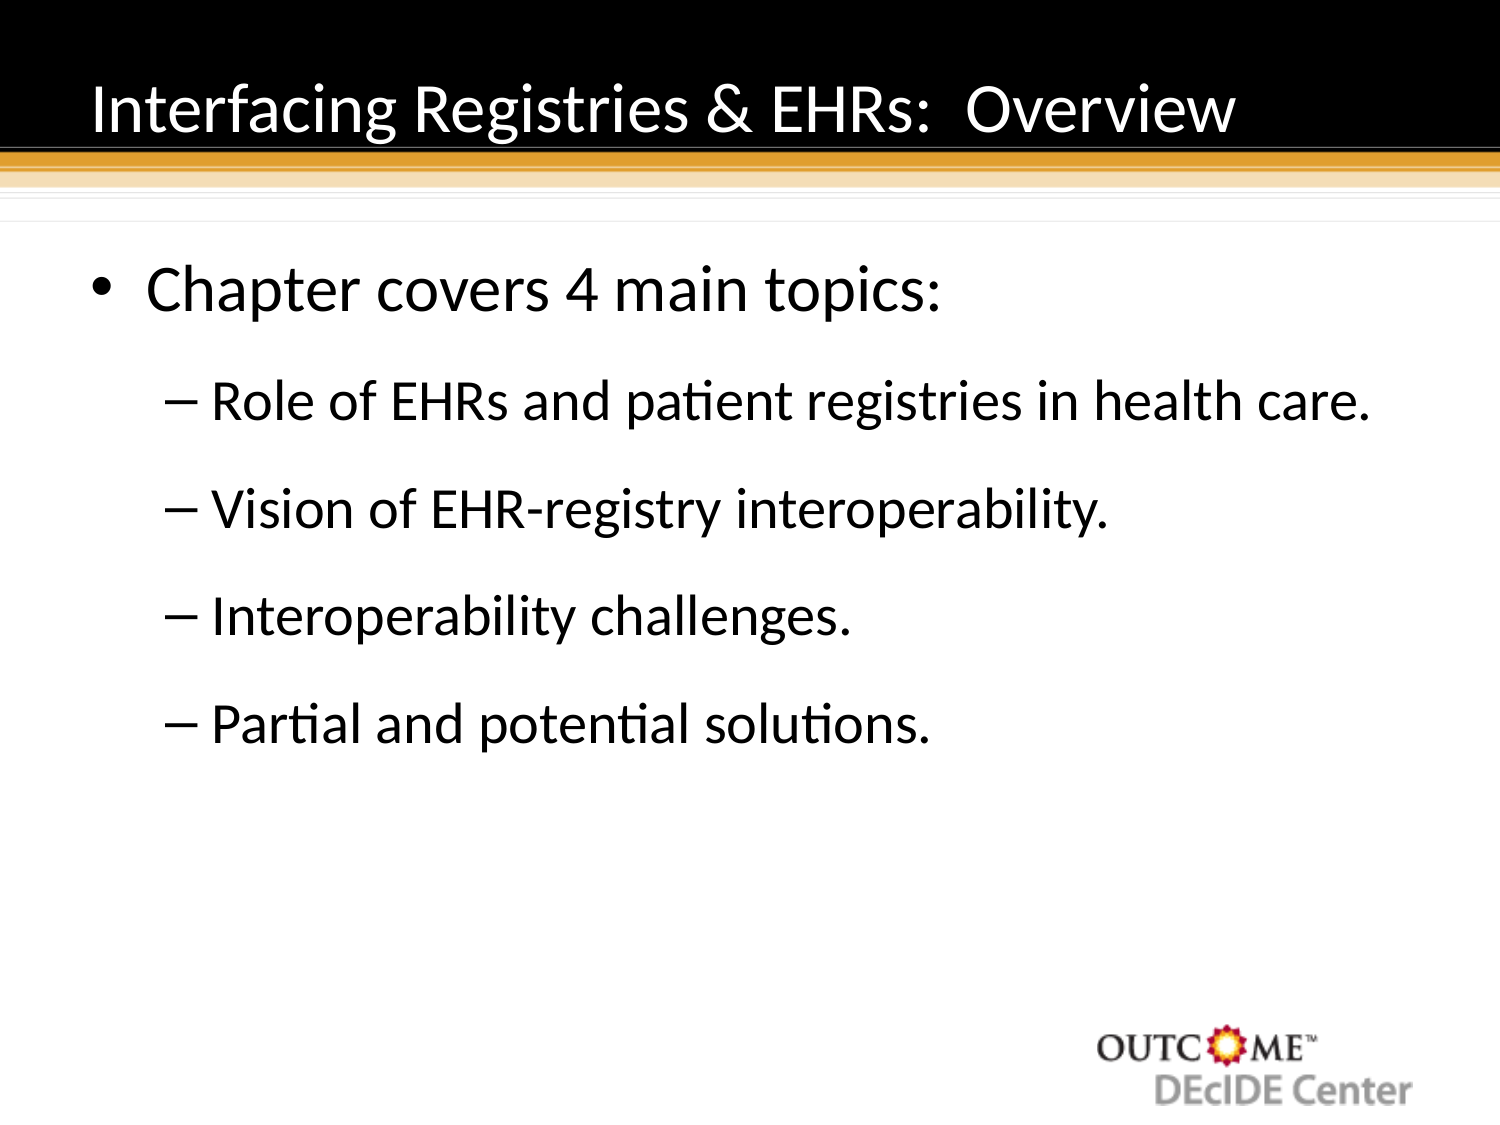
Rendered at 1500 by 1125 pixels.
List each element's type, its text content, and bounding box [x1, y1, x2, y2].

picture [1097, 1024, 1413, 1106]
list Chapter covers 4 main topics: Role of EHRs and patient registries in health care. Vision of EHR-registry interoperability. Interoperability challenges. Partial and potential solutions. [74, 237, 1426, 976]
title Interfacing Registries & EHRs: Overview [74, 44, 1426, 163]
picture [0, 0, 1500, 223]
